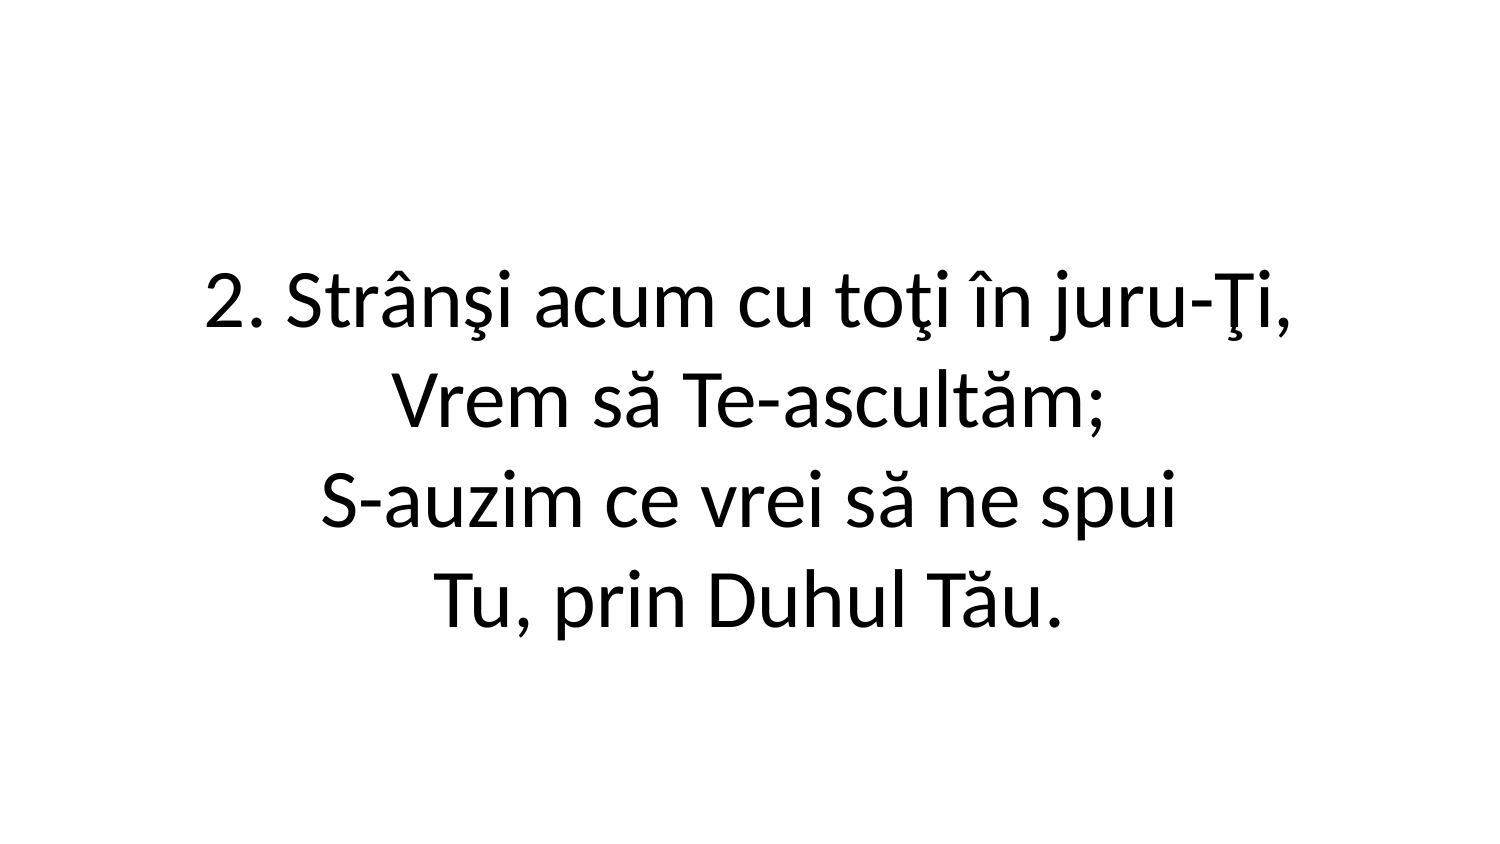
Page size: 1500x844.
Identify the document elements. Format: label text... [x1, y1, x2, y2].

text_box 2. Strânşi acum cu toţi în juru-Ţi, Vrem să Te-ascultăm; S-auzim ce vrei să ne spui Tu, prin Duhul Tău. [189, 192, 1311, 652]
